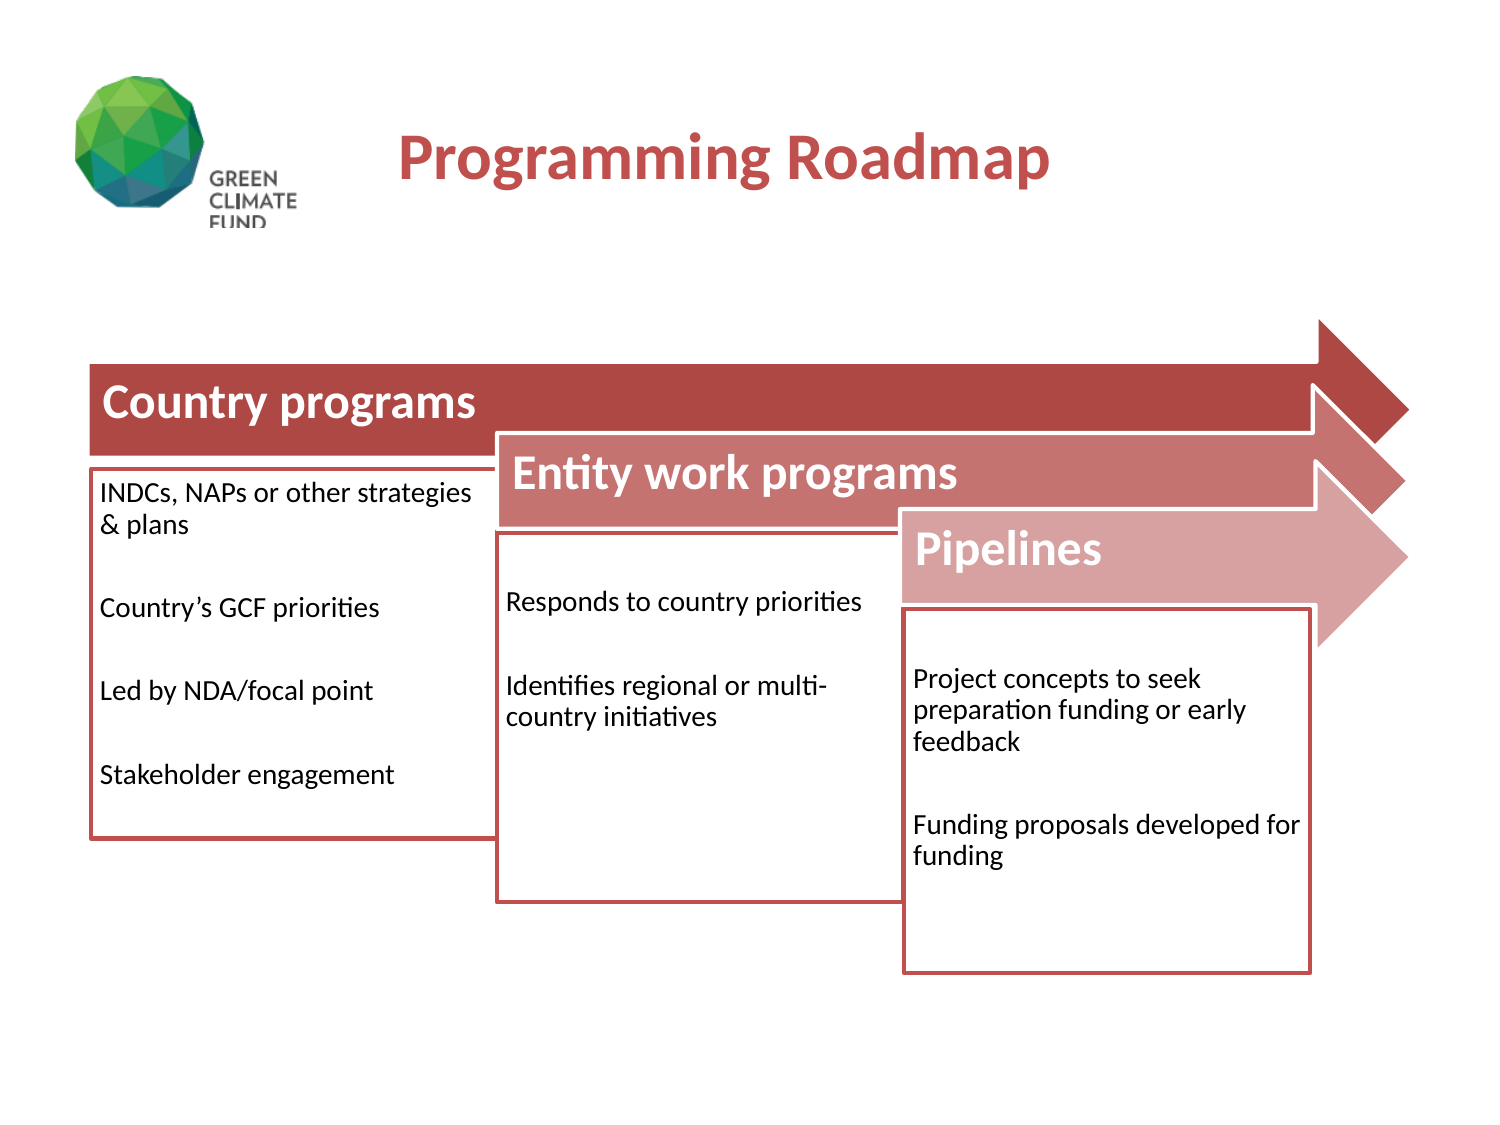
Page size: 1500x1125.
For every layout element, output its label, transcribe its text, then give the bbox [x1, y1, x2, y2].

text_box Programming Roadmap [93, 104, 1082, 201]
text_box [87, 259, 1413, 1032]
